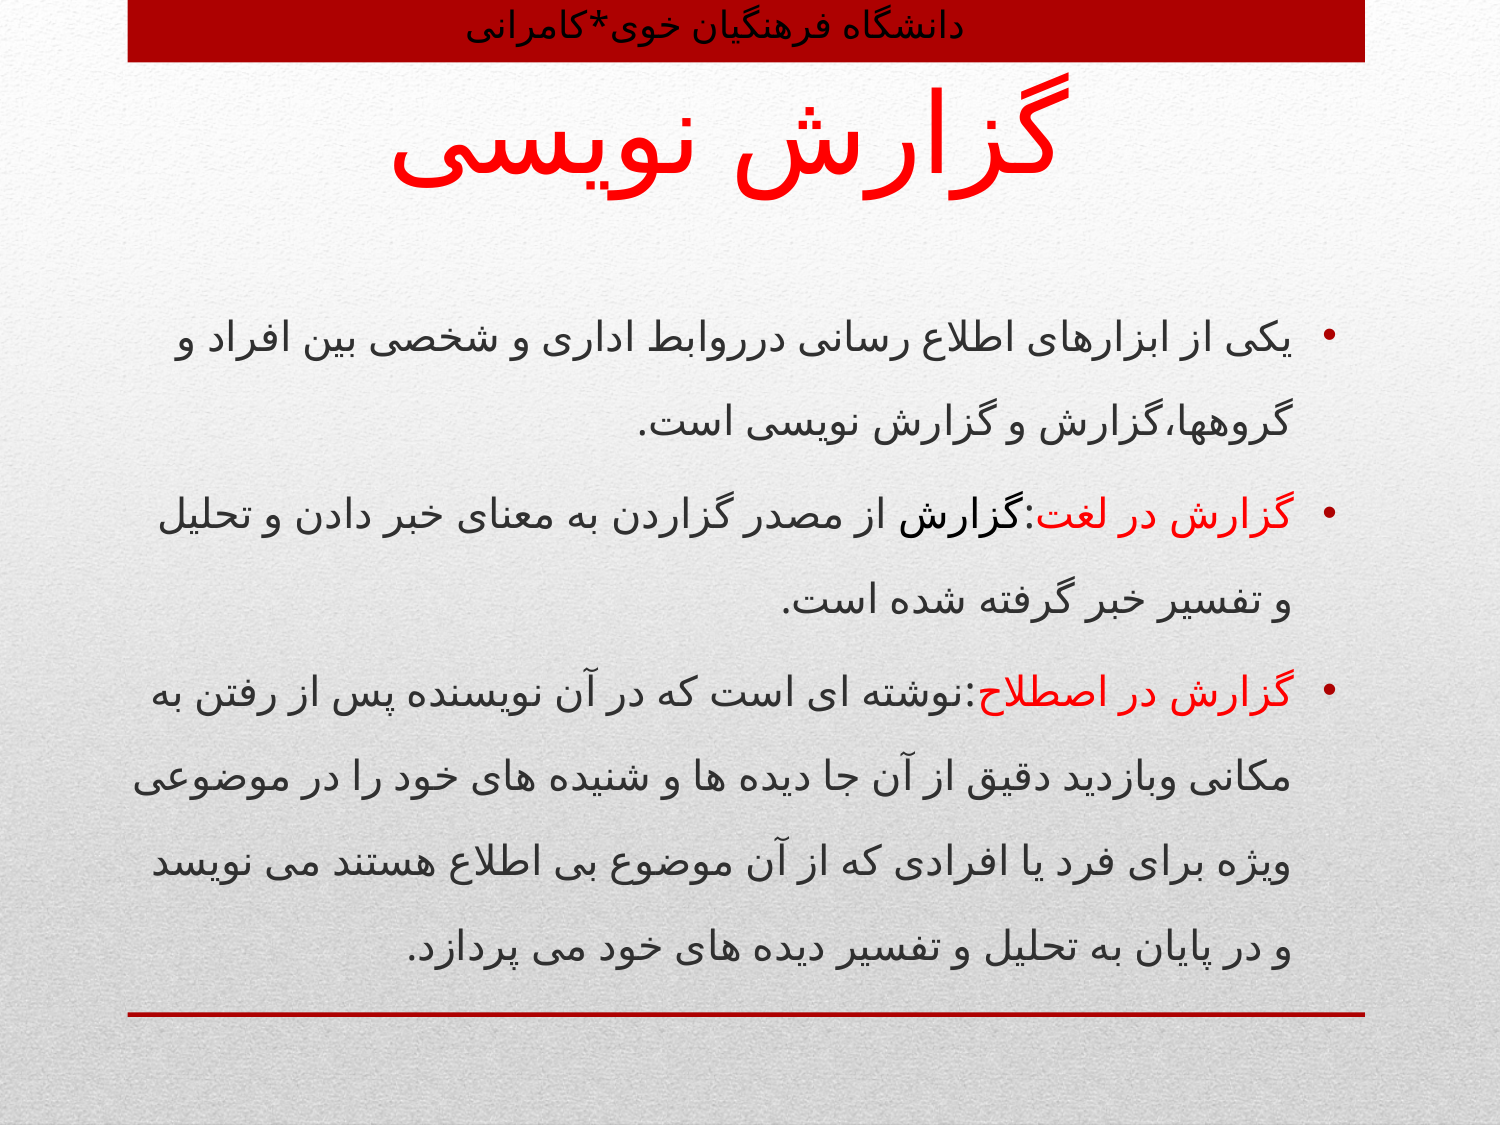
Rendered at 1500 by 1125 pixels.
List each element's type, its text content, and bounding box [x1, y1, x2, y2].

text_box دانشگاه فرهنگیان خوی*کامرانی [450, 0, 980, 54]
list یکی از ابزارهای اطلاع رسانی درروابط اداری و شخصی بین افراد و گروهها،گزارش و گزارش نویسی است. گزارش در لغت:گزارش از مصدر گزاردن به معنای خبر دادن و تحلیل و تفسیر خبر گرفته شده است. گزارش در اصطلاح:نوشته ای است که در آن نویسنده پس از رفتن به مکانی وبازدید دقیق از آن جا دیده ها و شنیده های خود را در موضوعی ویژه برای فرد یا افرادی که از آن موضوع بی اطلاع هستند می نویسد و در پایان به تحلیل و تفسیر دیده های خود می پردازد. [112, 267, 1350, 988]
title گزارش نویسی [371, 42, 1164, 204]
